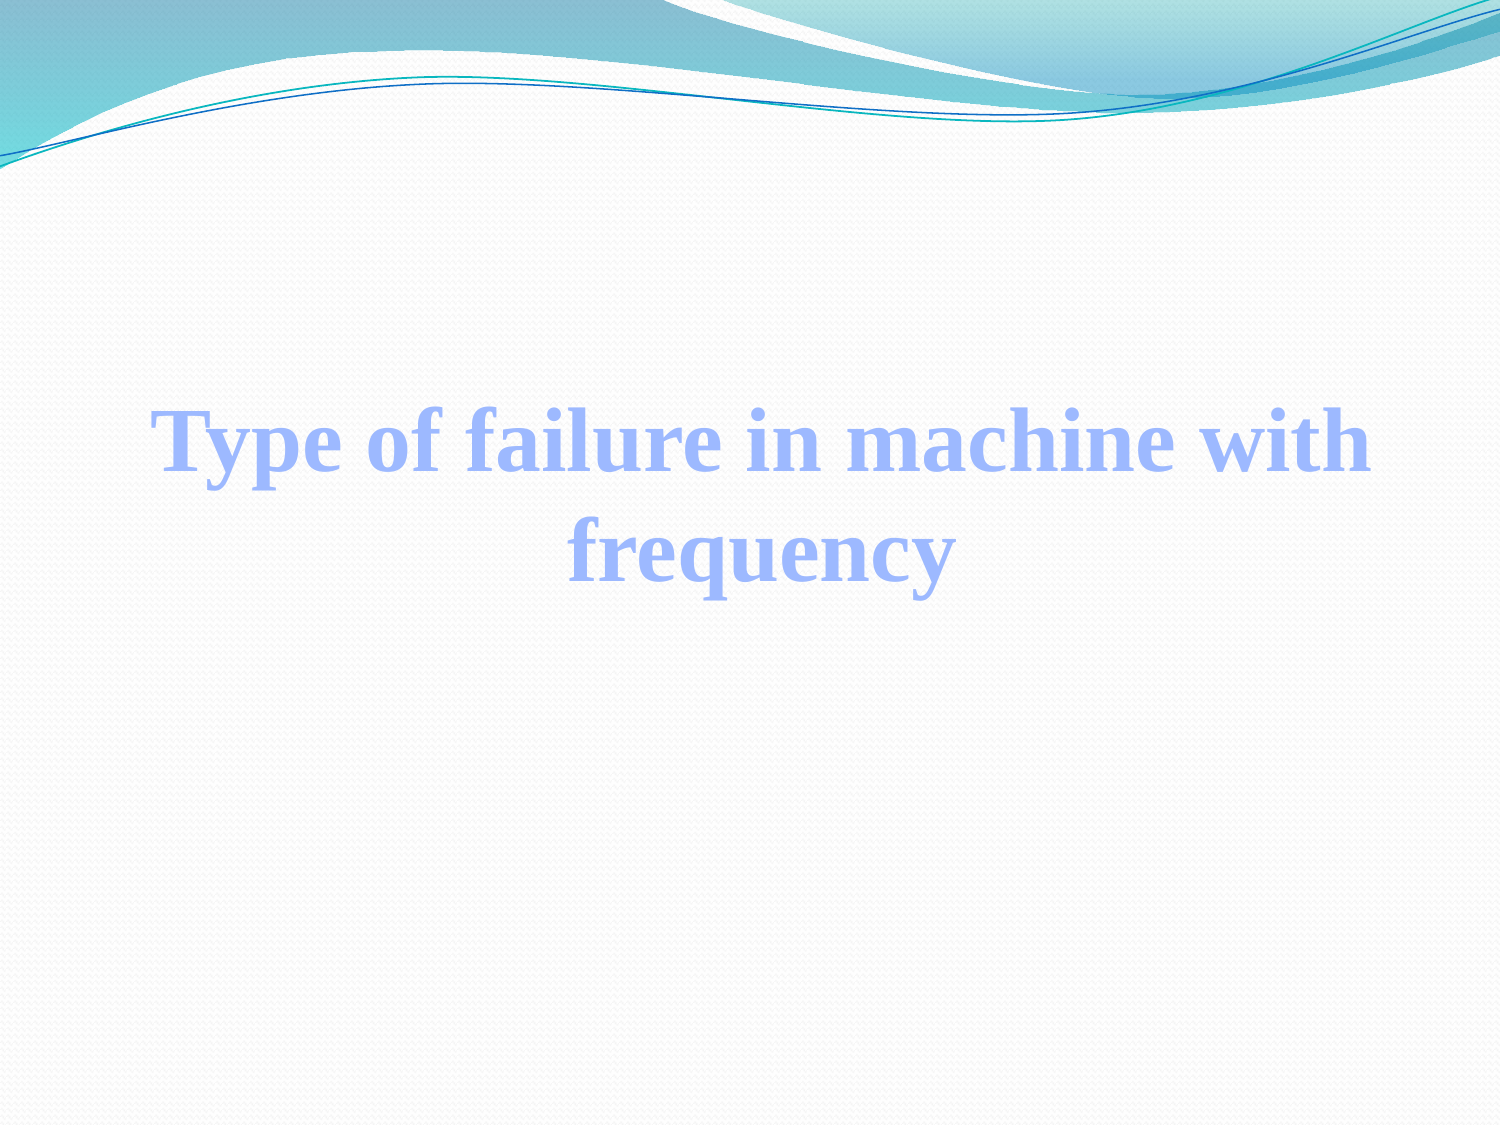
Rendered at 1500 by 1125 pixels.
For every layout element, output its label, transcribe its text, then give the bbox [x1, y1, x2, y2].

title Type of failure in machine with frequency [99, 287, 1425, 600]
